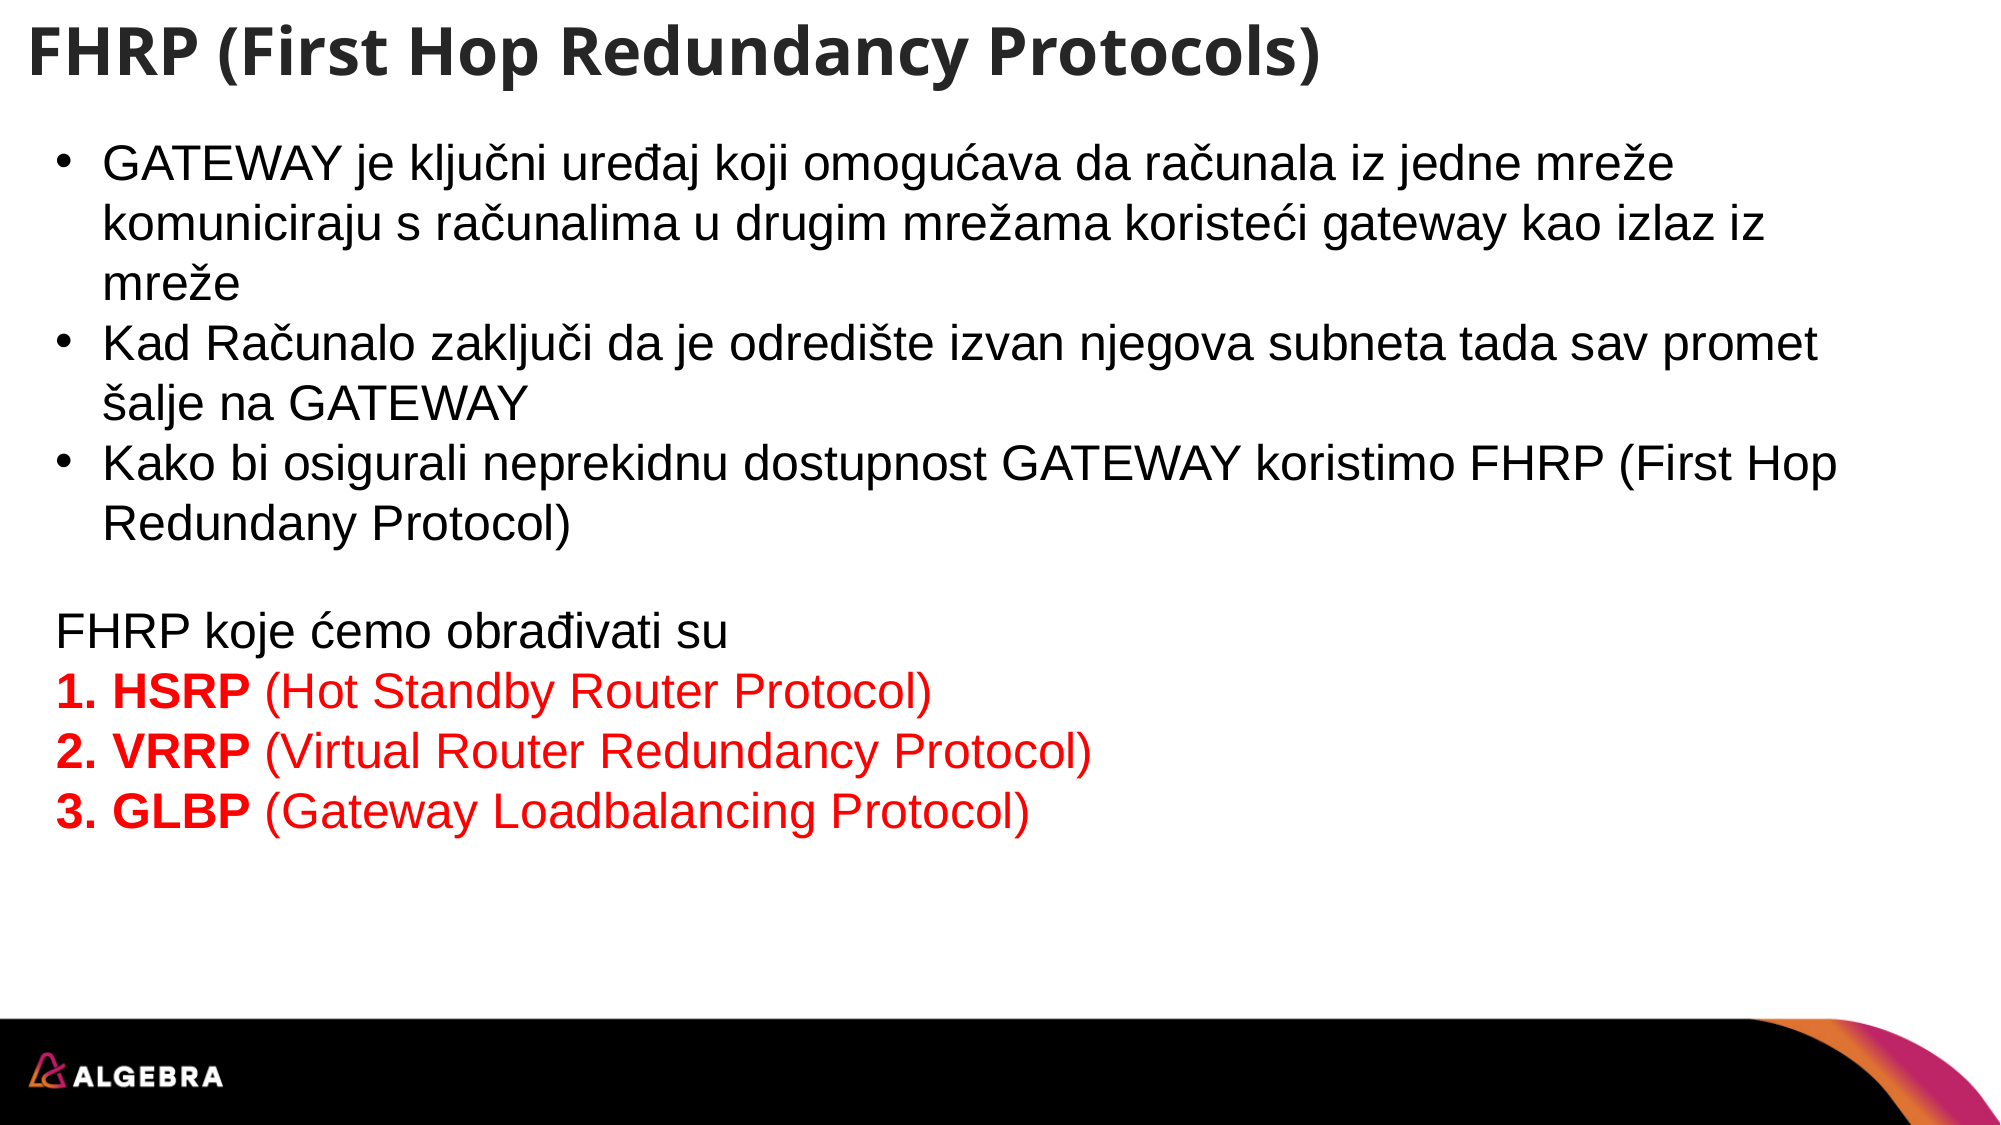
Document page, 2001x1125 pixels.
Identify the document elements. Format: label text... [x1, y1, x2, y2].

title FHRP (First Hop Redundancy Protocols) [11, 10, 1959, 187]
text_box GATEWAY je ključni uređaj koji omogućava da računala iz jedne mreže komuniciraju s računalima u drugim mrežama koristeći gateway kao izlaz iz mreže Kad Računalo zaključi da je odredište izvan njegova subneta tada sav promet šalje na GATEWAY Kako bi osigurali neprekidnu dostupnost GATEWAY koristimo FHRP (First Hop Redundany Protocol) [40, 123, 1867, 558]
text_box FHRP koje ćemo obrađivati su HSRP (Hot Standby Router Protocol) VRRP (Virtual Router Redundancy Protocol) GLBP (Gateway Loadbalancing Protocol) [40, 591, 1867, 886]
picture [0, 0, 2001, 1125]
